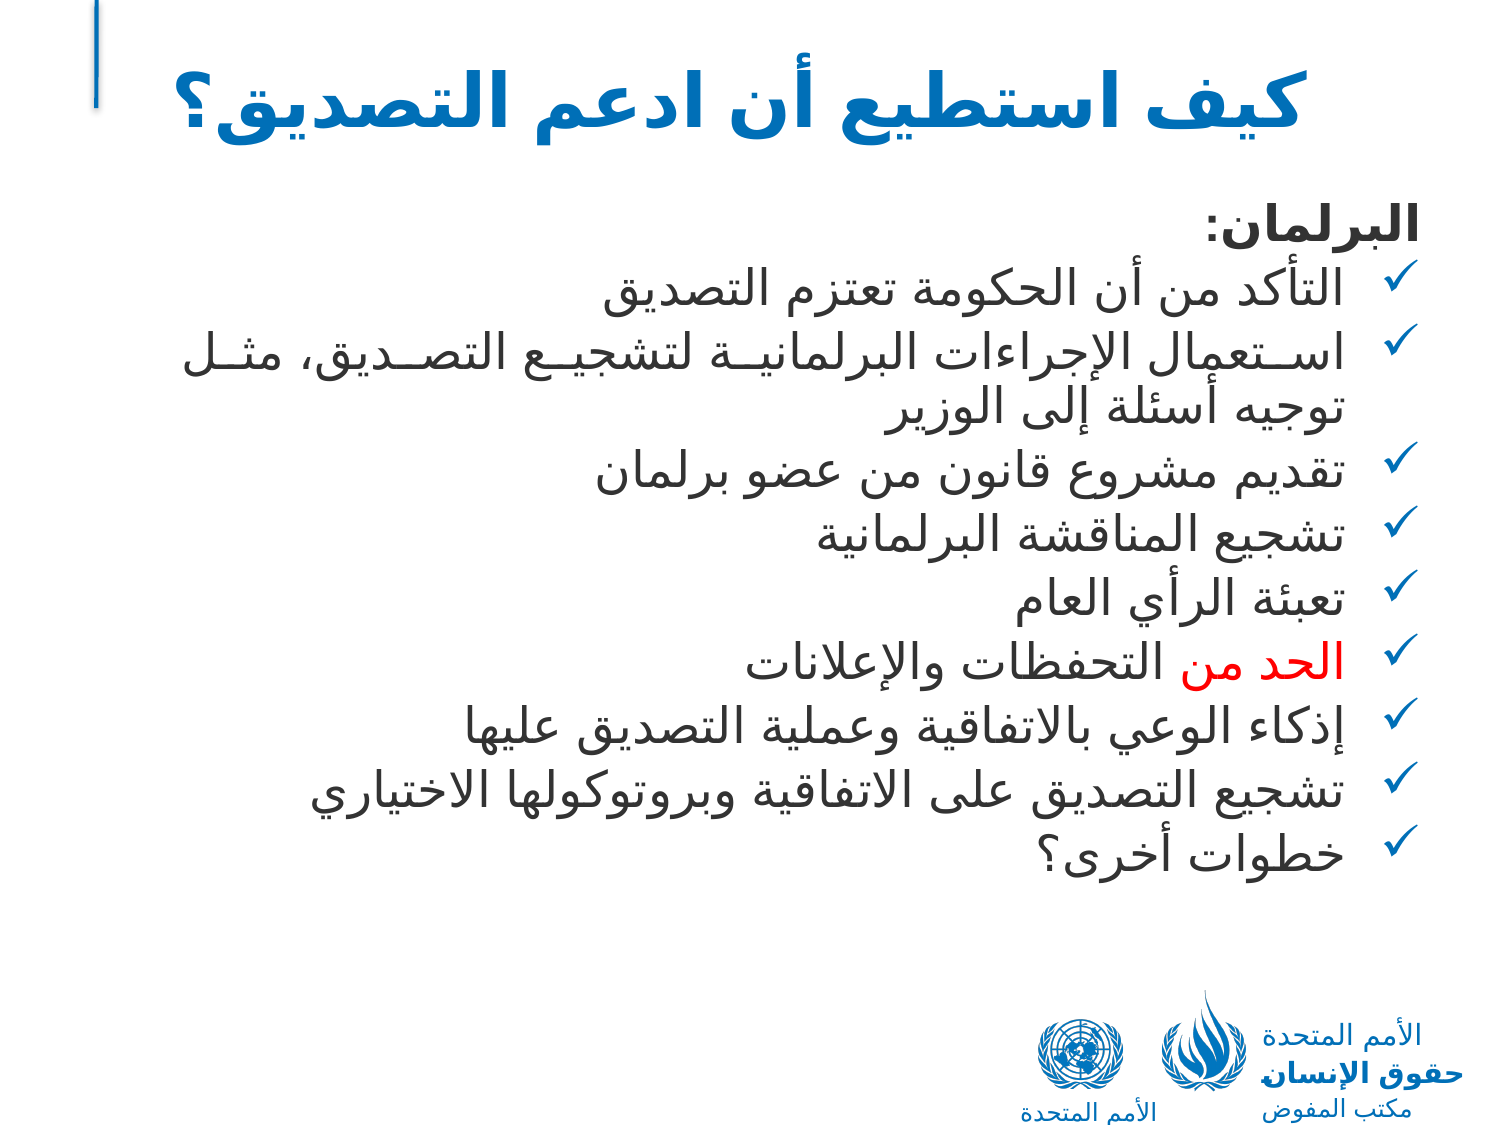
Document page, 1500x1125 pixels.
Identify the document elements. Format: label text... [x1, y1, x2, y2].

text_box الأمم المتحدة [982, 1089, 1195, 1125]
title كيف استطيع أن ادعم التصديق؟ [42, 45, 1437, 224]
picture [1037, 990, 1457, 1107]
text_box البرلمان: التأكد من أن الحكومة تعتزم التصديق استعمال الإجراءات البرلمانية لتشجيع التصديق، مثل توجيه أسئلة إلى الوزير تقديم مشروع قانون من عضو برلمان تشجيع المناقشة البرلمانية تعبئة الرأي العام الحد من التحفظات والإعلانات إذكاء الوعي بالاتفاقية وعملية التصديق عليها تشجيع التصديق على الاتفاقية وبروتوكولها الاختياري خطوات أخرى؟ [166, 191, 1437, 956]
text_box الأمم المتحدة حقوق الإنسان مكتب المفوض السامي [1246, 1009, 1500, 1098]
